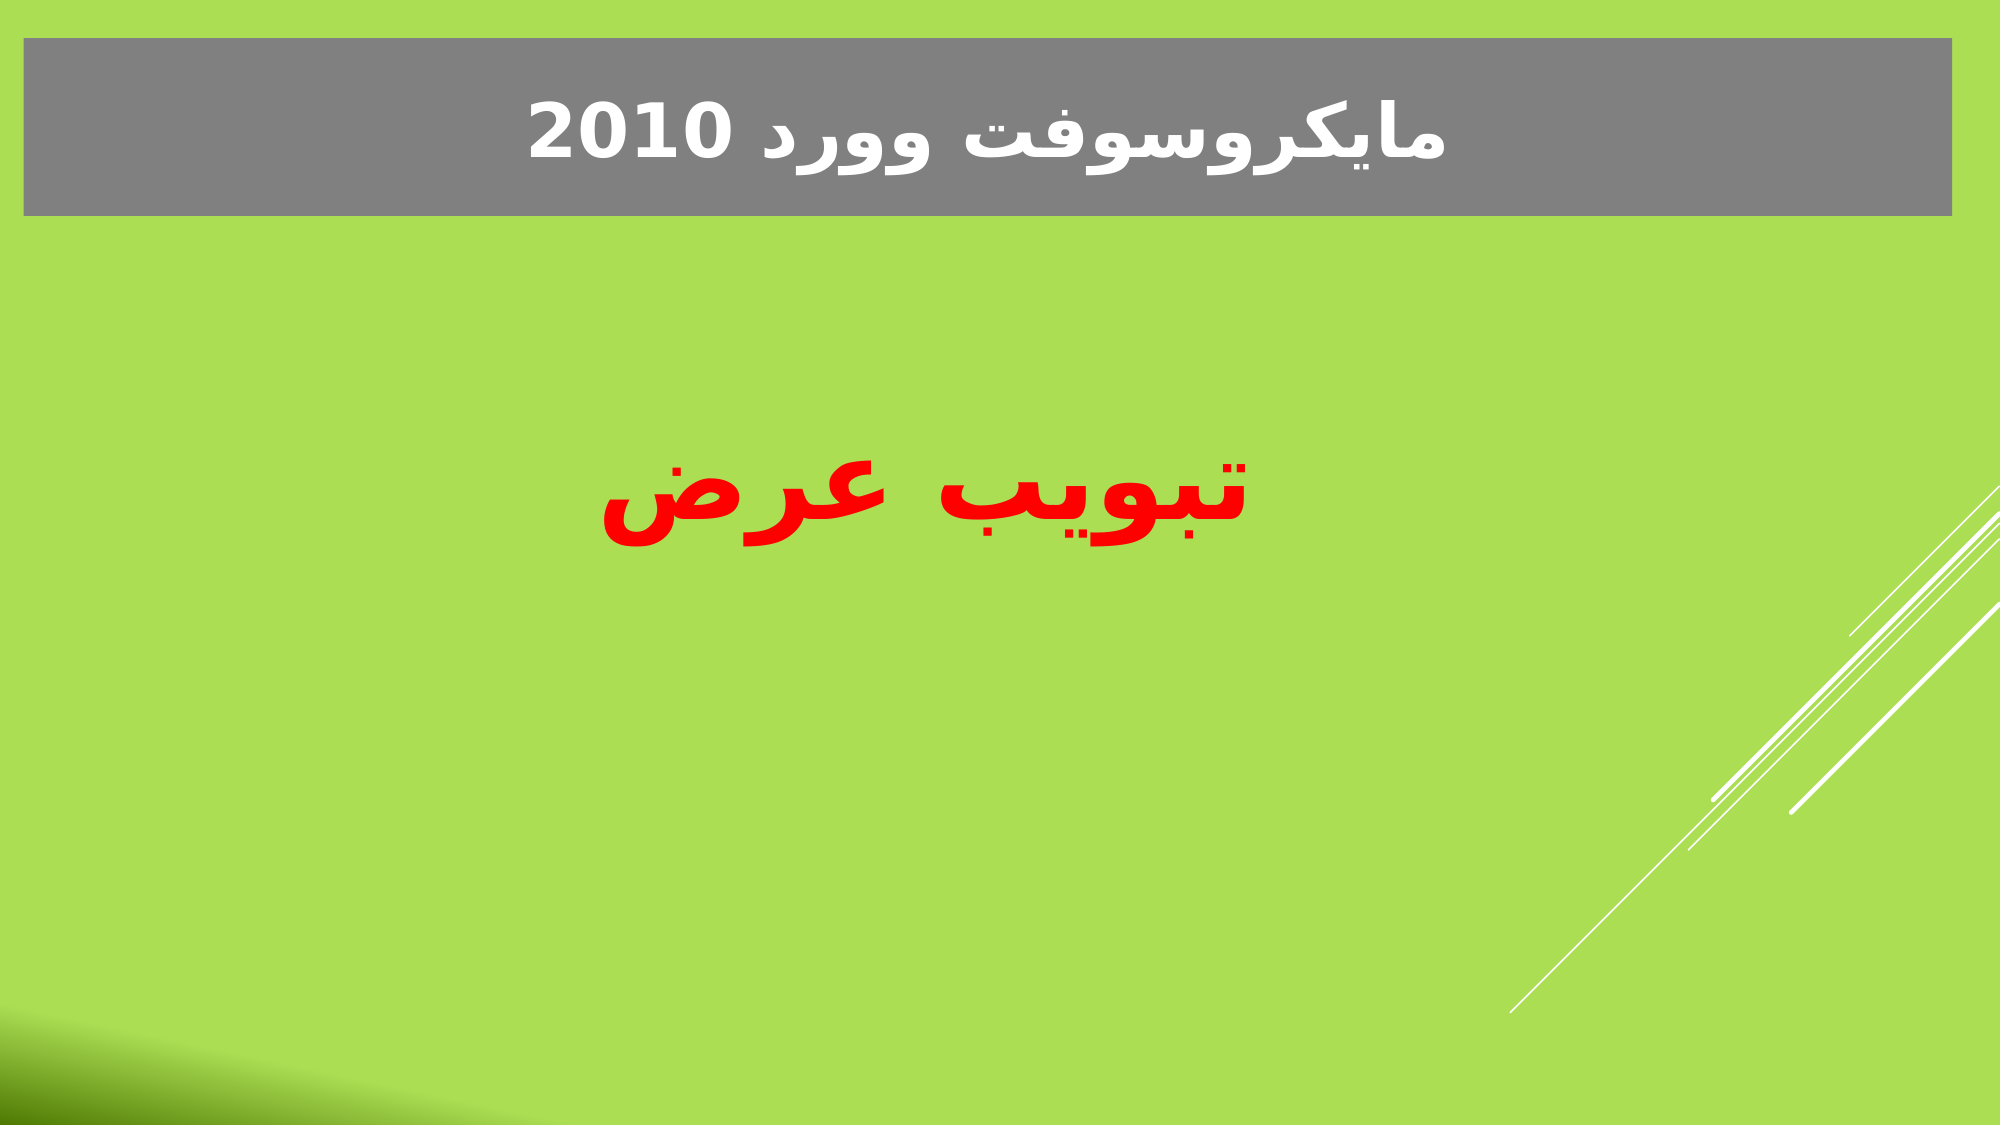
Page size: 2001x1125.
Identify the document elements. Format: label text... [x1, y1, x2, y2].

text_box مايكروسوفت وورد 2010 [23, 38, 1953, 216]
list تبويب عرض [291, 338, 1562, 782]
